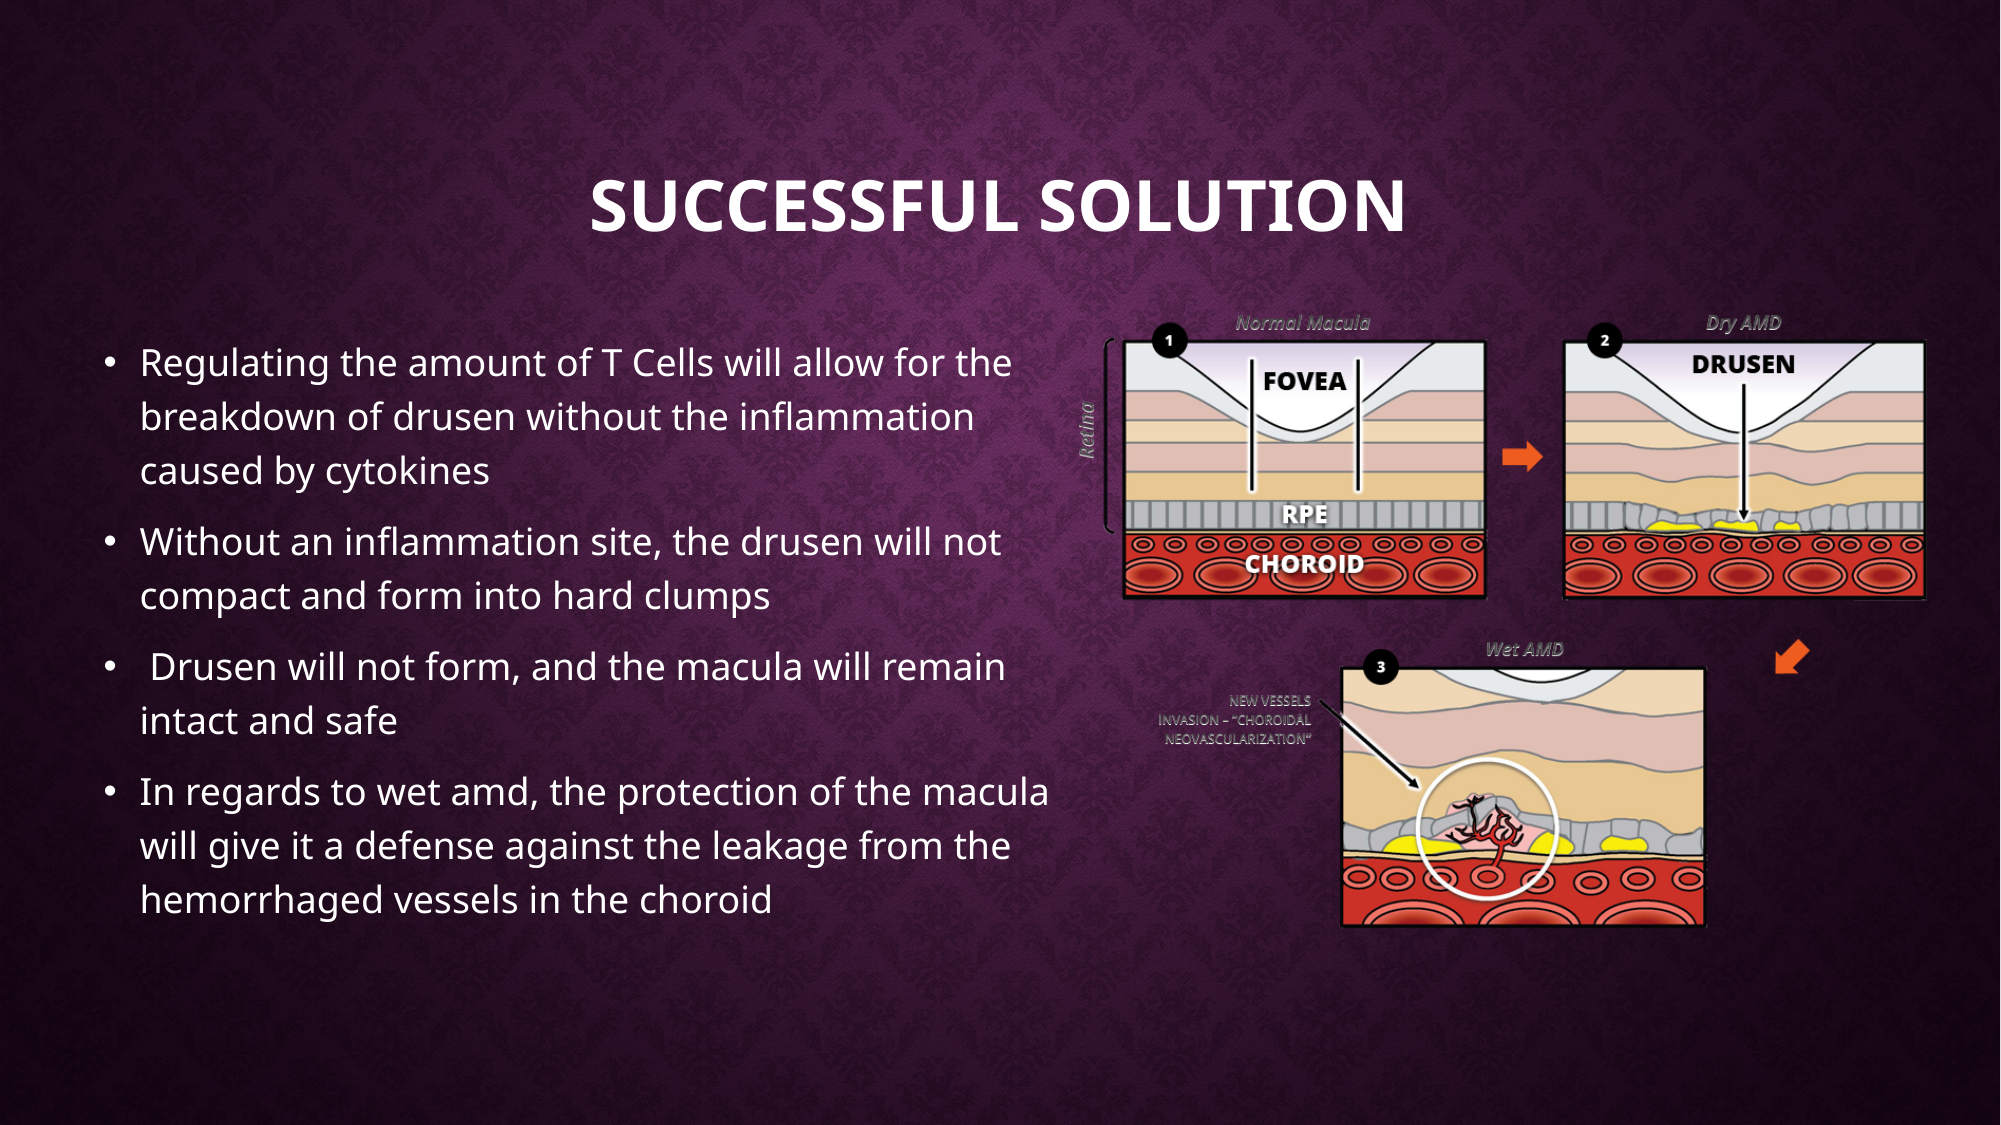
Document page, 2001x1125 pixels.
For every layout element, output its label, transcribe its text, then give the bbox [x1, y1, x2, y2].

list Regulating the amount of T Cells will allow for the breakdown of drusen without the inflammation caused by cytokines Without an inflammation site, the drusen will not compact and form into hard clumps Drusen will not form, and the macula will remain intact and safe In regards to wet amd, the protection of the macula will give it a defense against the leakage from the hemorrhaged vessels in the choroid [88, 322, 1070, 929]
picture [1076, 313, 1929, 930]
title Successful Solution [149, 99, 1849, 318]
